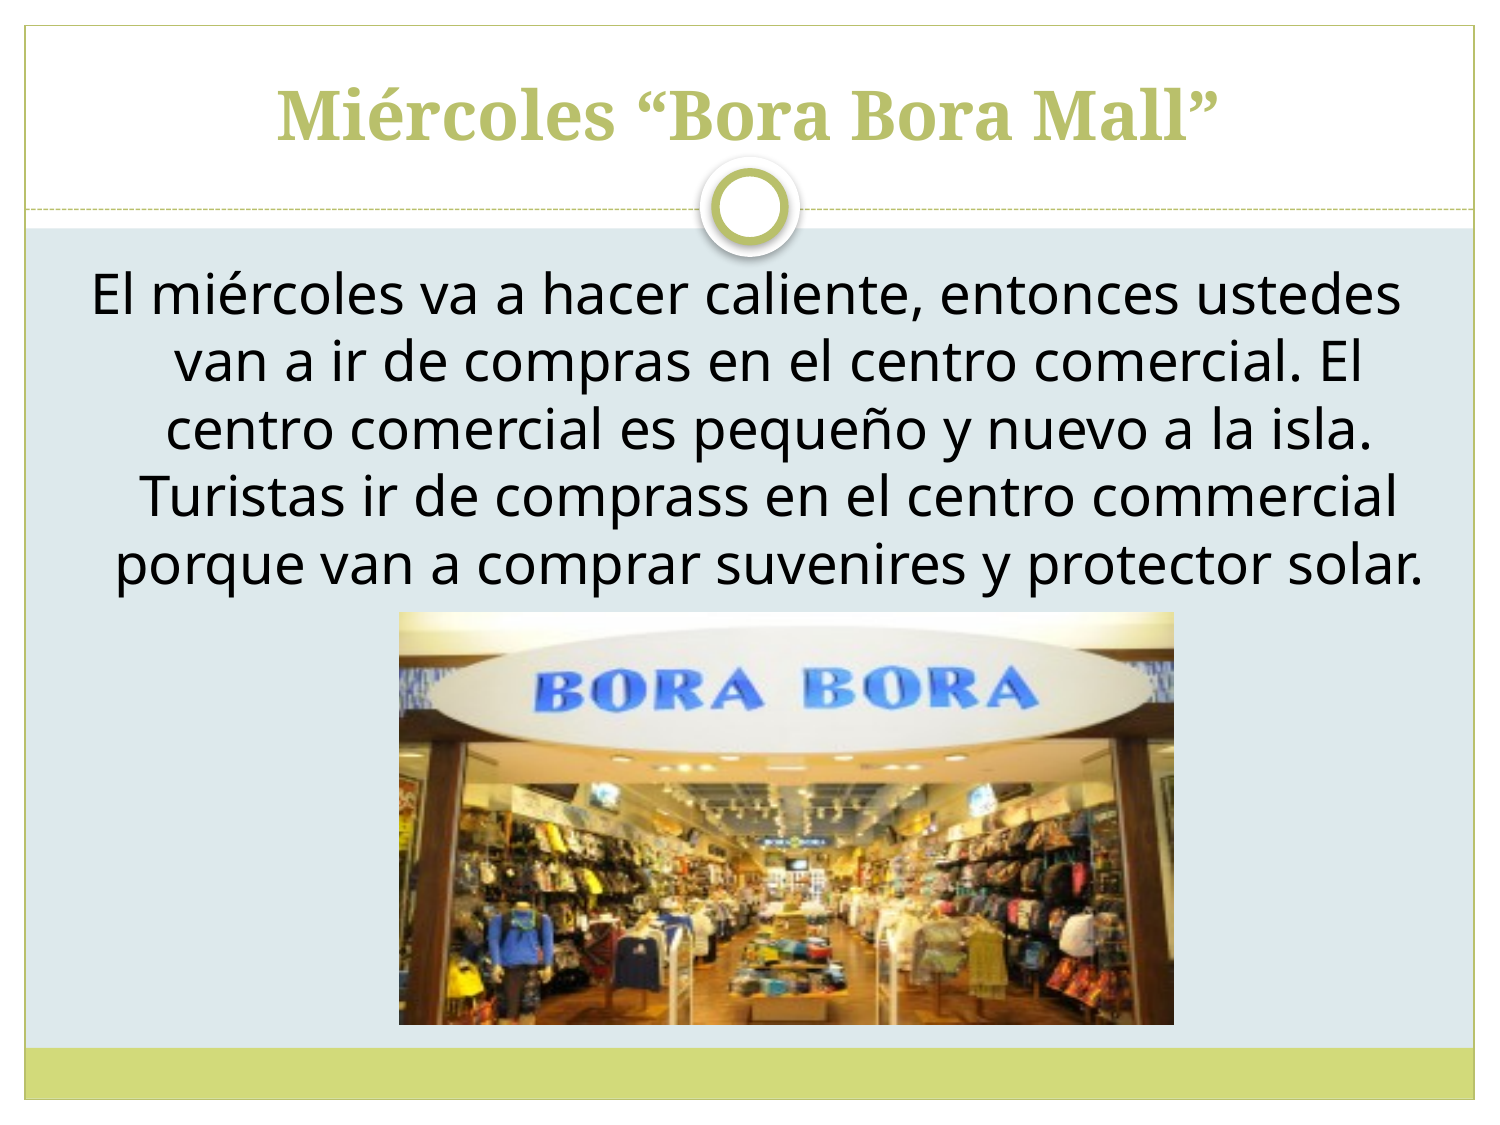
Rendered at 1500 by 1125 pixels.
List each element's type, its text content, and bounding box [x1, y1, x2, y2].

list El miércoles va a hacer caliente, entonces ustedes van a ir de compras en el centro comercial. El centro comercial es pequeño y nuevo a la isla. Turistas ir de comprass en el centro commercial porque van a comprar suvenires y protector solar. [49, 250, 1445, 1001]
title Miércoles “Bora Bora Mall” [49, 37, 1450, 162]
picture [399, 612, 1175, 1026]
